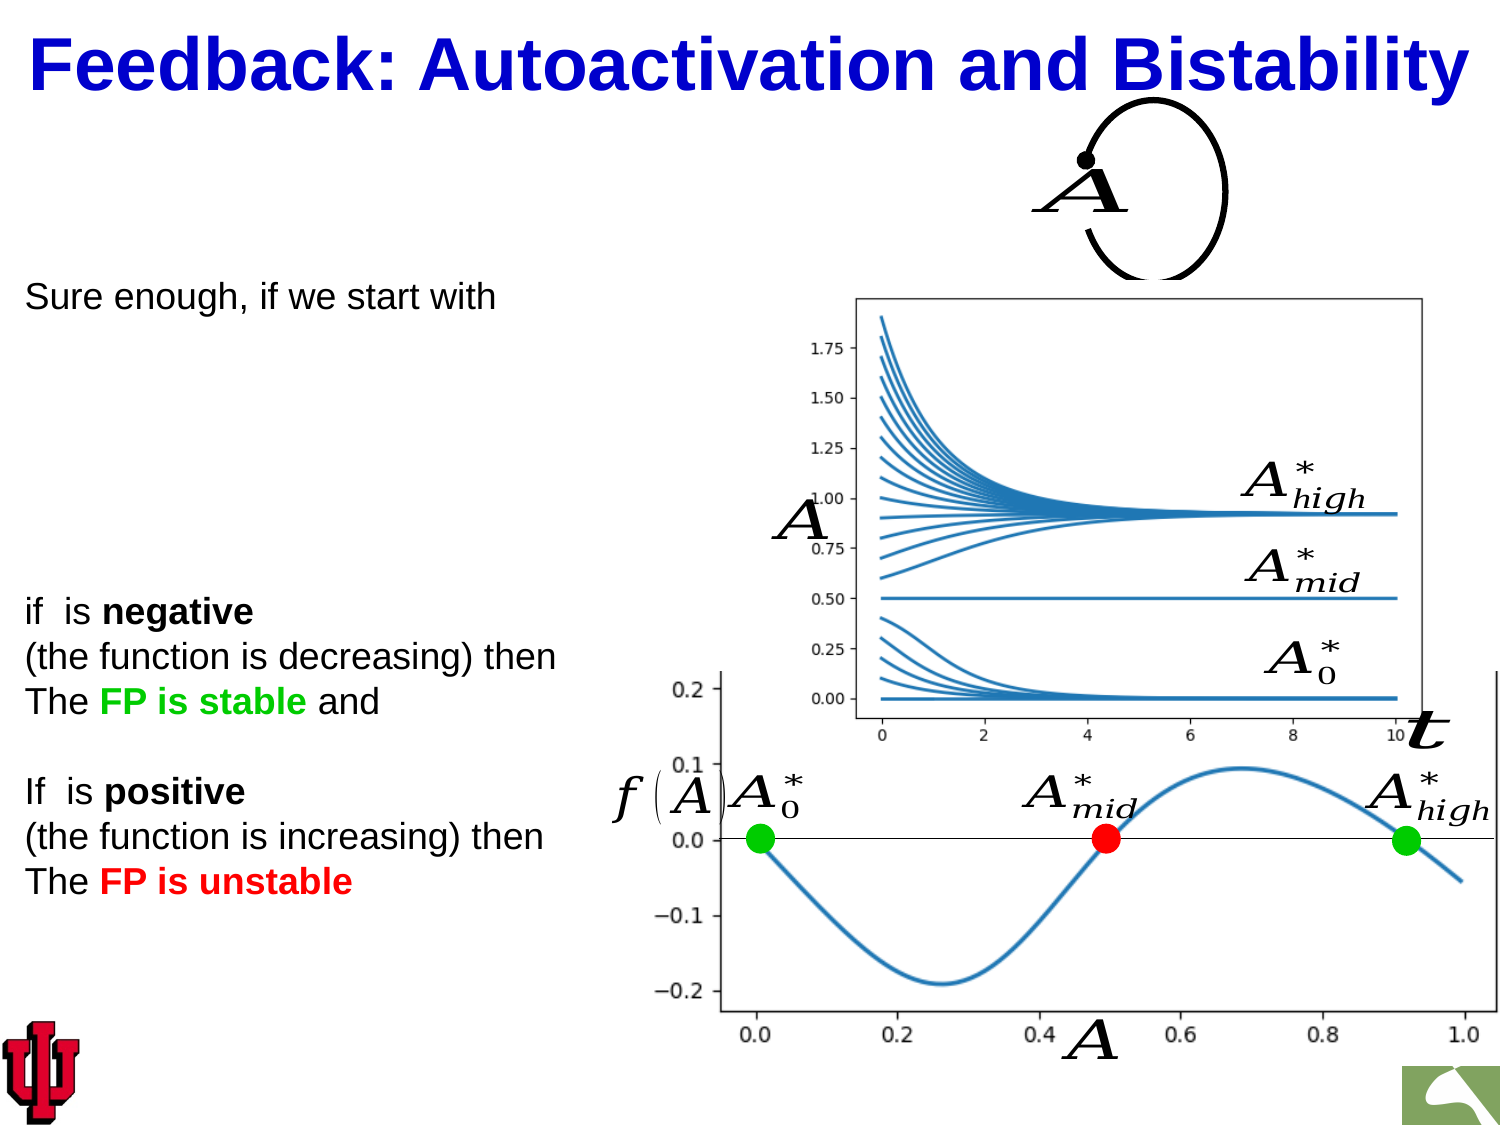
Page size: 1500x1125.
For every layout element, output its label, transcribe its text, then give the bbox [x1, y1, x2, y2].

picture [0, 1020, 80, 1125]
picture [1402, 1073, 1500, 1125]
title Feedback: Autoactivation and Bistability [0, 0, 1500, 130]
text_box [608, 671, 1500, 1073]
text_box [767, 280, 1459, 762]
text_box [1025, 99, 1226, 279]
